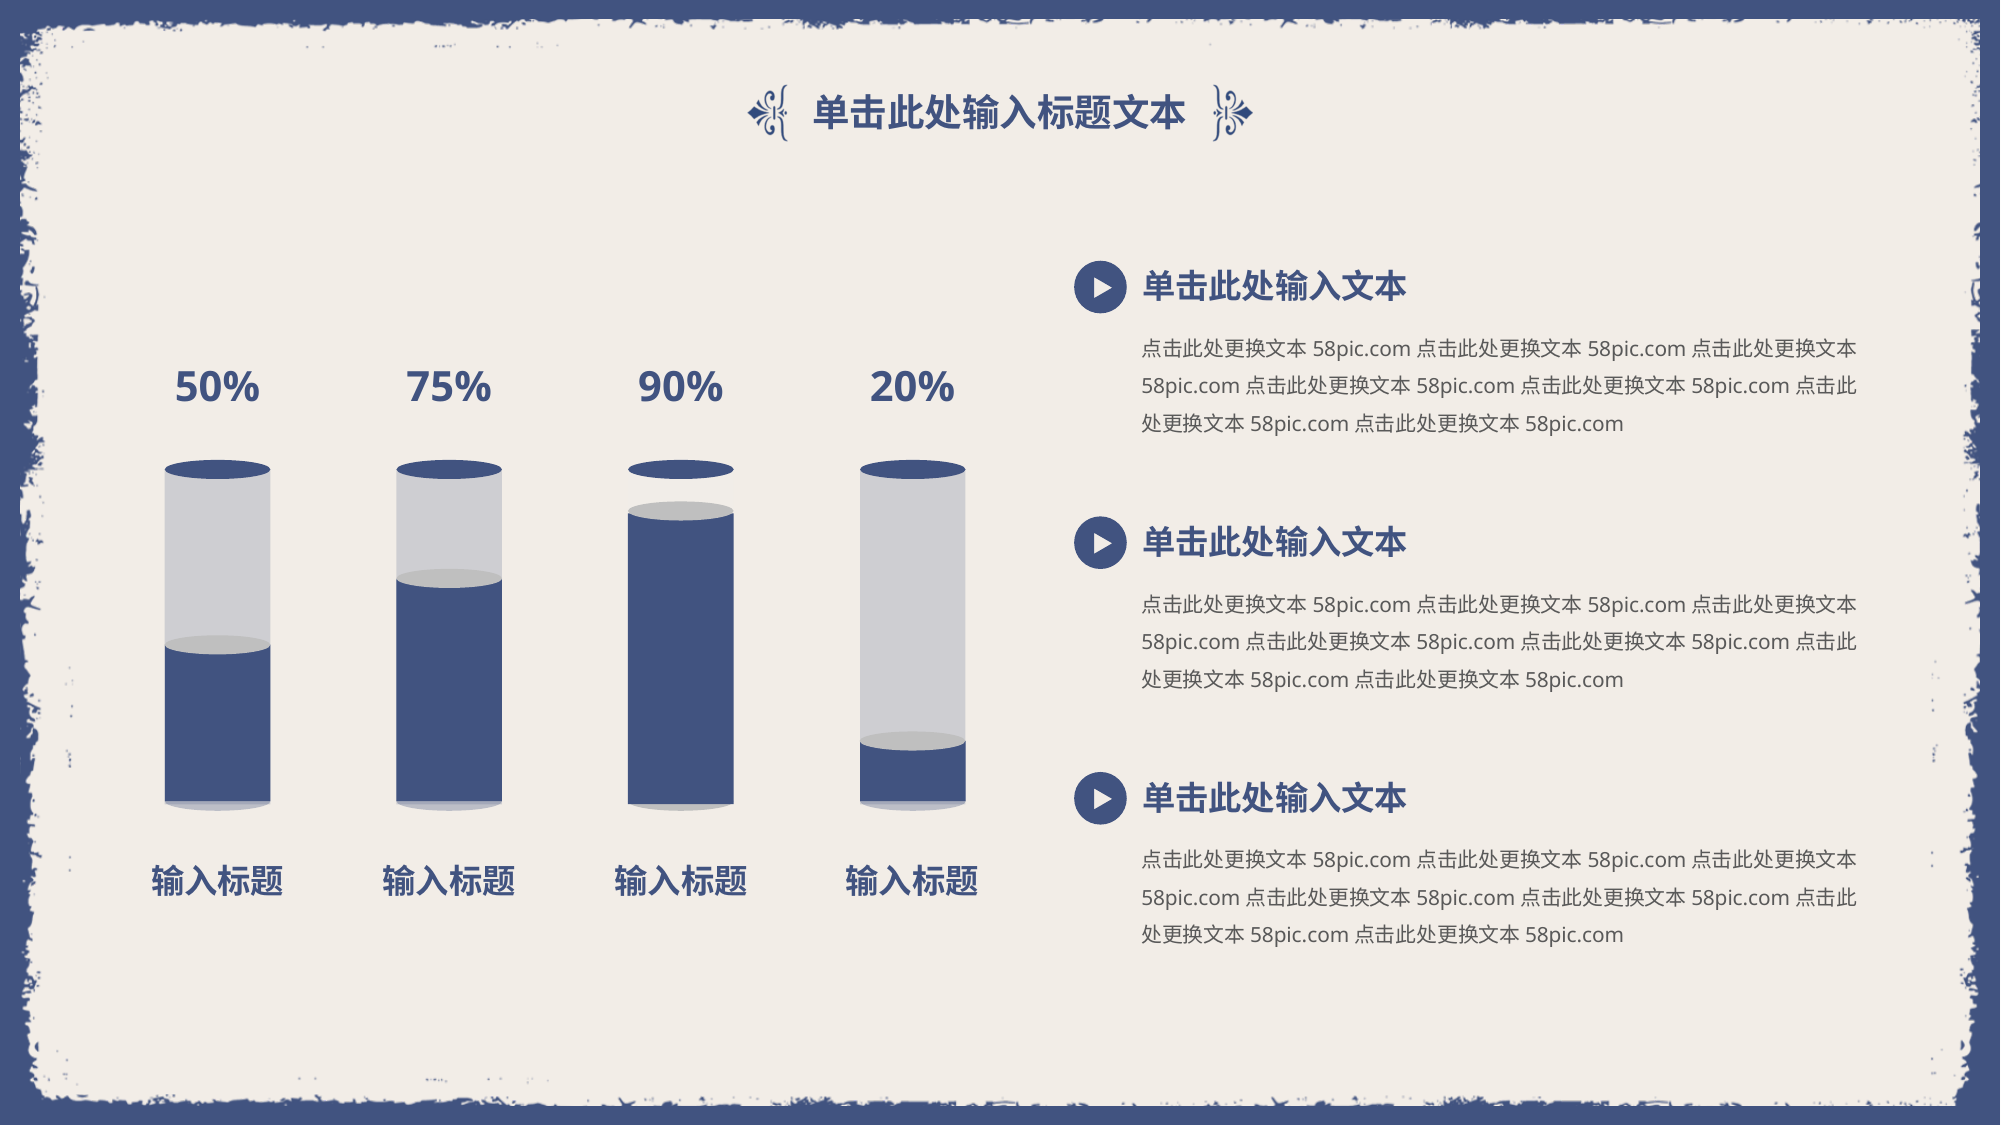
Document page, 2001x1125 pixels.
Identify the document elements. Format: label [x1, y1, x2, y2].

text_box [396, 459, 503, 811]
text_box [627, 459, 734, 811]
picture [738, 93, 796, 134]
picture [1204, 93, 1262, 134]
text_box [859, 459, 966, 811]
text_box [0, 6, 2000, 1119]
text_box [164, 459, 271, 811]
